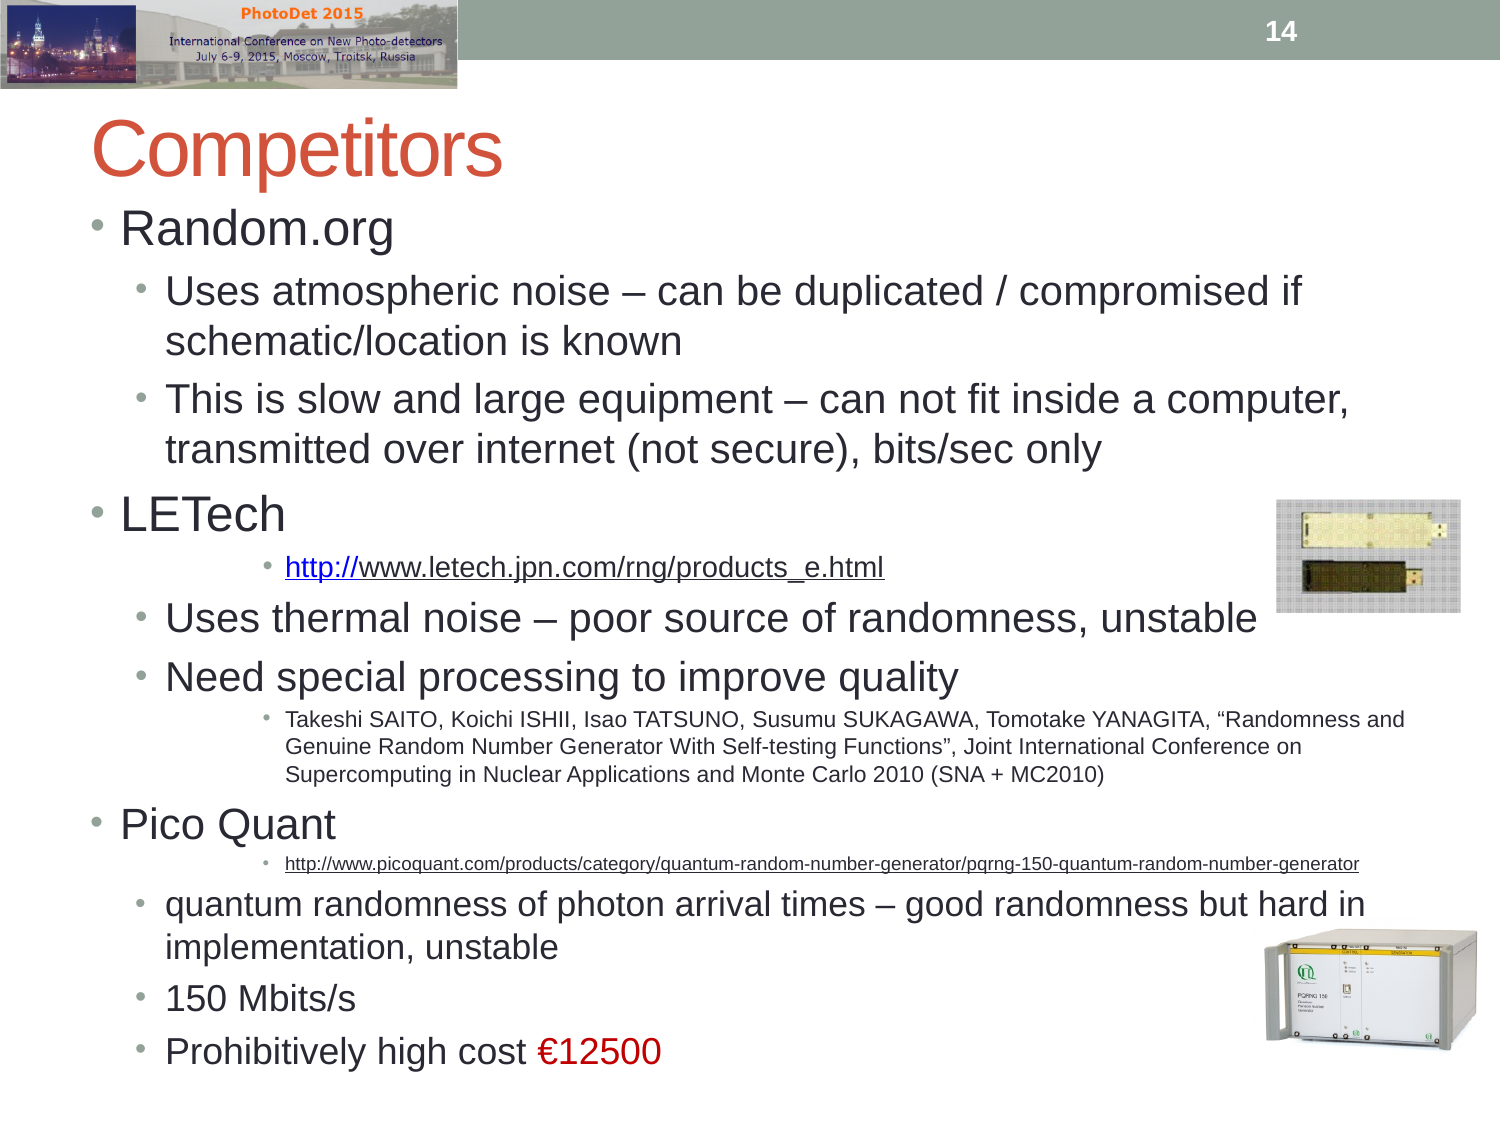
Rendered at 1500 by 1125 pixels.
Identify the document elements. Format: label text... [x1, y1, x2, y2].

picture [1250, 917, 1486, 1055]
list Random.org Uses atmospheric noise – can be duplicated / compromised if schematic/location is known This is slow and large equipment – can not fit inside a computer, transmitted over internet (not secure), bits/sec only LETech http://www.letech.jpn.com/rng/products_e.html Uses thermal noise – poor source of randomness, unstable Need special processing to improve quality Takeshi SAITO, Koichi ISHII, Isao TATSUNO, Susumu SUKAGAWA, Tomotake YANAGITA, “Randomness and Genuine Random Number Generator With Self-testing Functions”, Joint International Conference on Supercomputing in Nuclear Applications and Monte Carlo 2010 (SNA + MC2010) Pico Quant http://www.picoquant.com/products/category/quantum-random-number-generator/pqrng-150-quantum-random-number-generator quantum randomness of photon arrival times – good randomness but hard in implementation, unstable 150 Mbits/s Prohibitively high cost €12500 [75, 187, 1425, 1088]
title Competitors [75, 87, 1425, 187]
picture [1277, 463, 1460, 649]
slide_number 14 [1250, 3, 1425, 57]
picture [0, 0, 459, 89]
